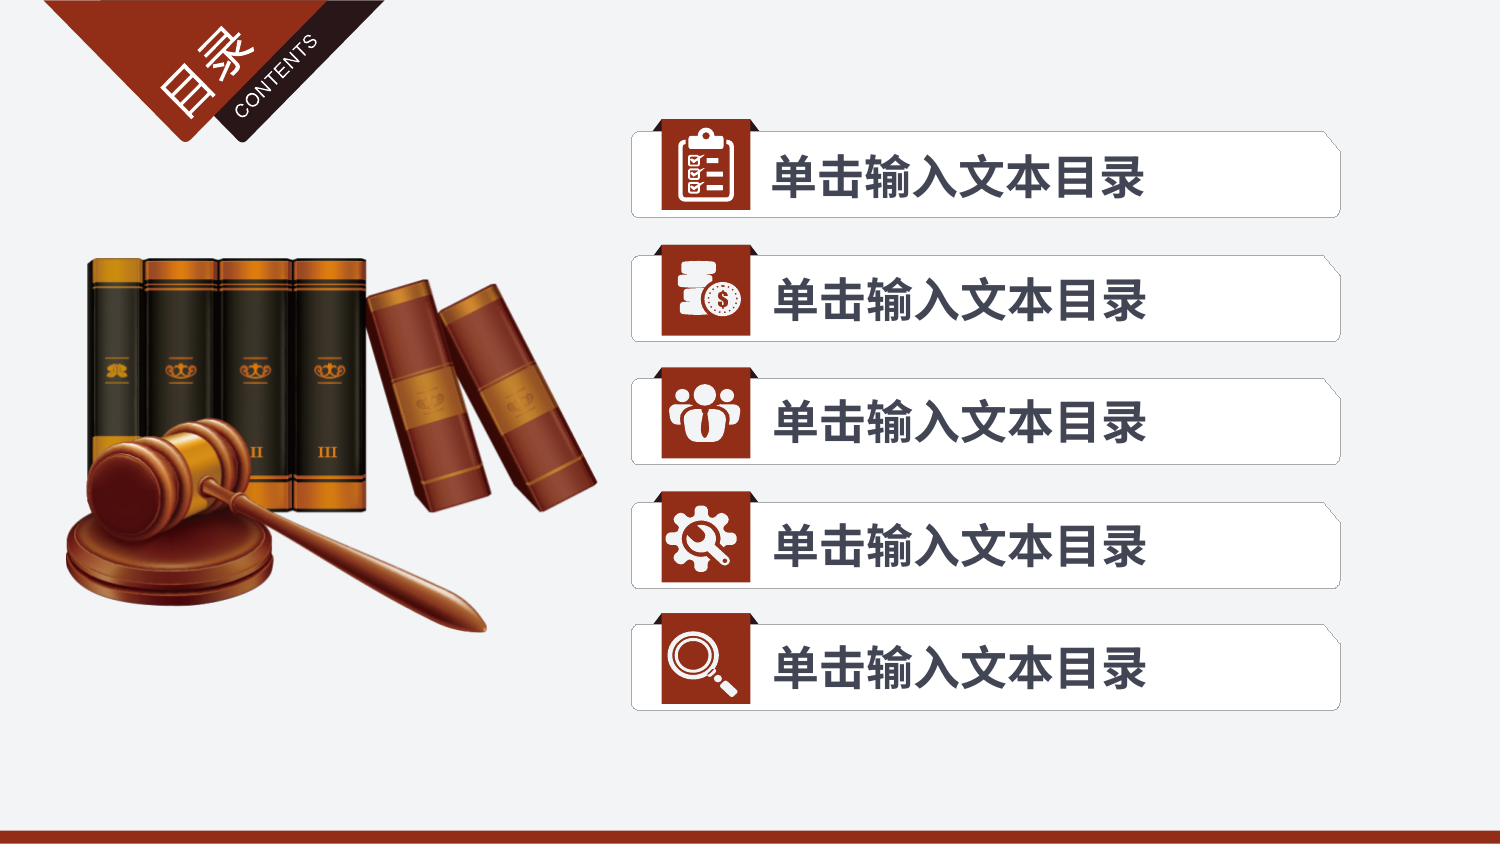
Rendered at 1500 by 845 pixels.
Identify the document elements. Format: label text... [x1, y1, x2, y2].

text_box [719, 680, 738, 697]
text_box [683, 409, 726, 442]
text_box [751, 120, 760, 131]
text_box [652, 120, 661, 131]
text_box [160, 63, 216, 120]
text_box [235, 103, 249, 118]
text_box [751, 245, 758, 255]
text_box [661, 244, 751, 336]
text_box [677, 260, 716, 315]
text_box [713, 674, 722, 683]
text_box [653, 245, 661, 255]
text_box [661, 119, 751, 210]
text_box [214, 0, 385, 143]
text_box 单击输入文本目录 [757, 509, 1164, 581]
text_box 单击输入文本目录 [757, 631, 1164, 703]
text_box [273, 61, 290, 79]
text_box [631, 378, 1341, 465]
text_box [0, 830, 1500, 844]
text_box [254, 80, 272, 98]
text_box [264, 70, 278, 85]
text_box [751, 614, 759, 624]
text_box [667, 631, 719, 680]
text_box [720, 388, 735, 403]
text_box [688, 127, 724, 149]
text_box 单击输入文本目录 [757, 262, 1164, 334]
text_box [653, 492, 661, 502]
text_box [661, 367, 751, 459]
text_box [631, 502, 1341, 589]
text_box [282, 51, 300, 69]
text_box [43, 0, 328, 142]
text_box [675, 388, 690, 403]
text_box [665, 505, 737, 572]
text_box [751, 368, 759, 378]
text_box [653, 614, 661, 624]
text_box [751, 492, 759, 502]
text_box [661, 491, 751, 583]
text_box [631, 624, 1341, 711]
text_box [704, 281, 741, 317]
text_box 单击输入文本目录 [757, 385, 1164, 457]
text_box 单击输入文本目录 [756, 140, 1322, 212]
text_box [292, 41, 307, 56]
text_box [661, 613, 751, 704]
text_box [716, 404, 741, 425]
text_box [245, 92, 260, 107]
text_box [303, 34, 317, 49]
picture [66, 258, 598, 633]
text_box [678, 139, 734, 202]
text_box [631, 255, 1341, 342]
text_box [631, 131, 1341, 218]
text_box [693, 384, 717, 406]
text_box [197, 25, 255, 82]
text_box [653, 368, 661, 378]
text_box [669, 404, 693, 425]
